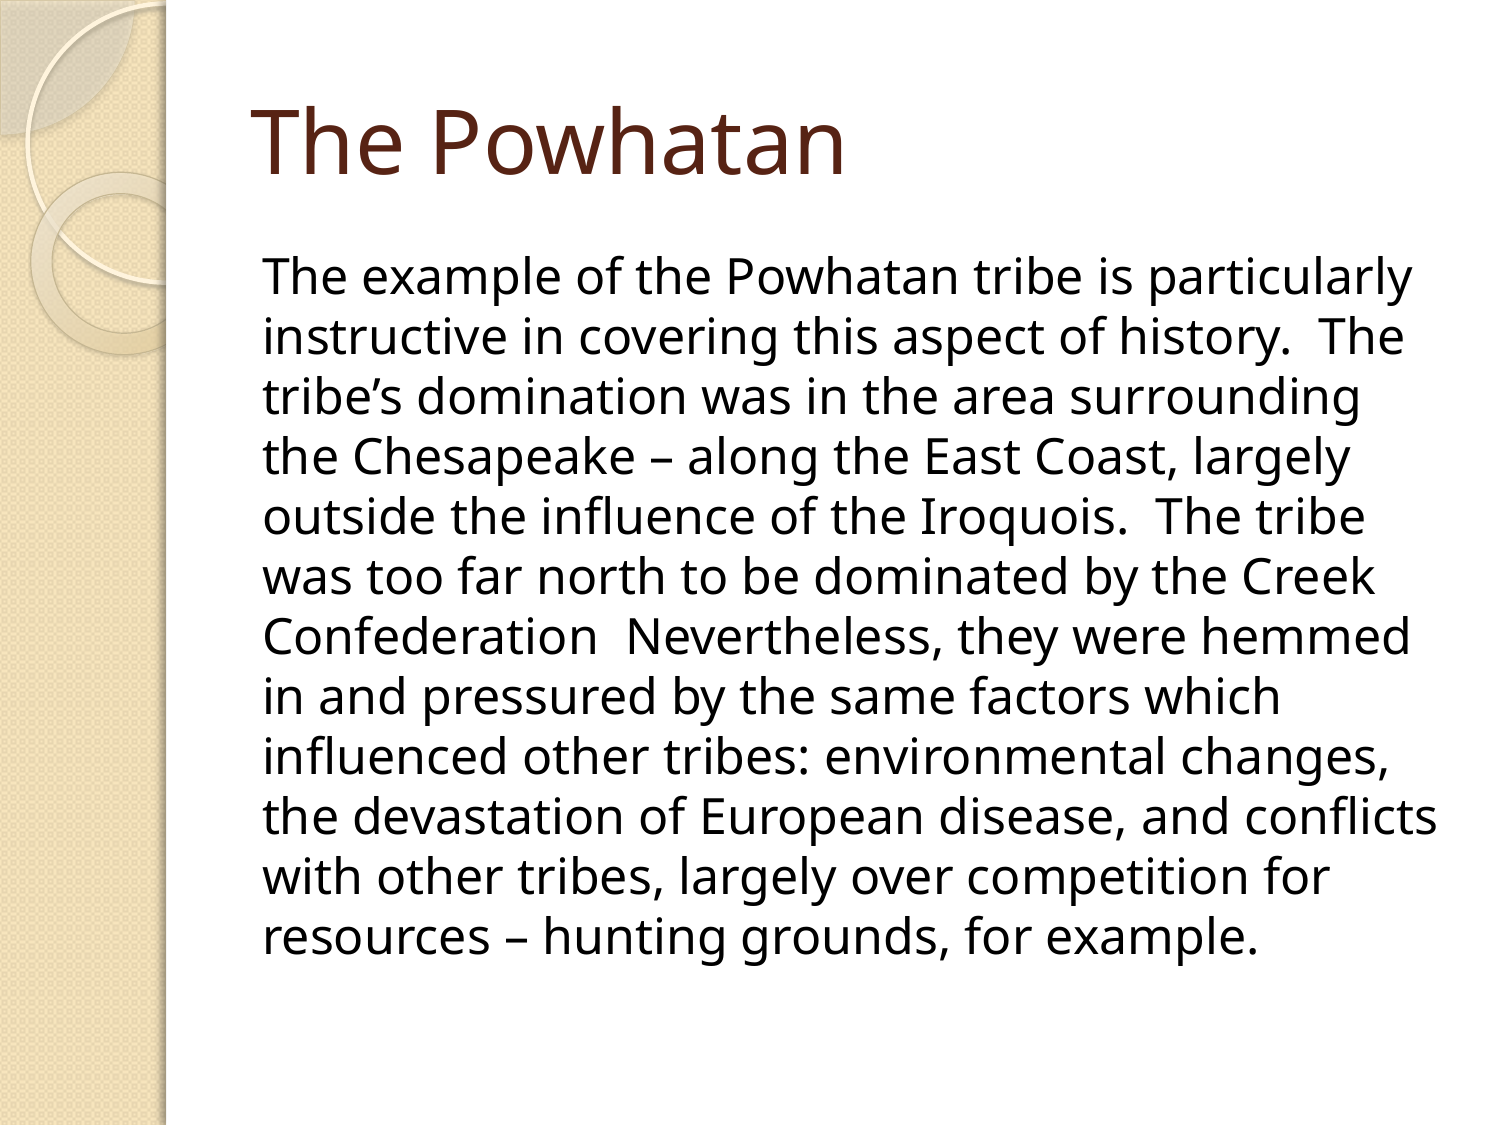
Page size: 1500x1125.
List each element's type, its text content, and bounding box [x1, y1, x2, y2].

list The example of the Powhatan tribe is particularly instructive in covering this aspect of history. The tribe’s domination was in the area surrounding the Chesapeake – along the East Coast, largely outside the influence of the Iroquois. The tribe was too far north to be dominated by the Creek Confederation Nevertheless, they were hemmed in and pressured by the same factors which influenced other tribes: environmental changes, the devastation of European disease, and conflicts with other tribes, largely over competition for resources – hunting grounds, for example. [235, 237, 1466, 1025]
title The Powhatan [235, 45, 1466, 233]
